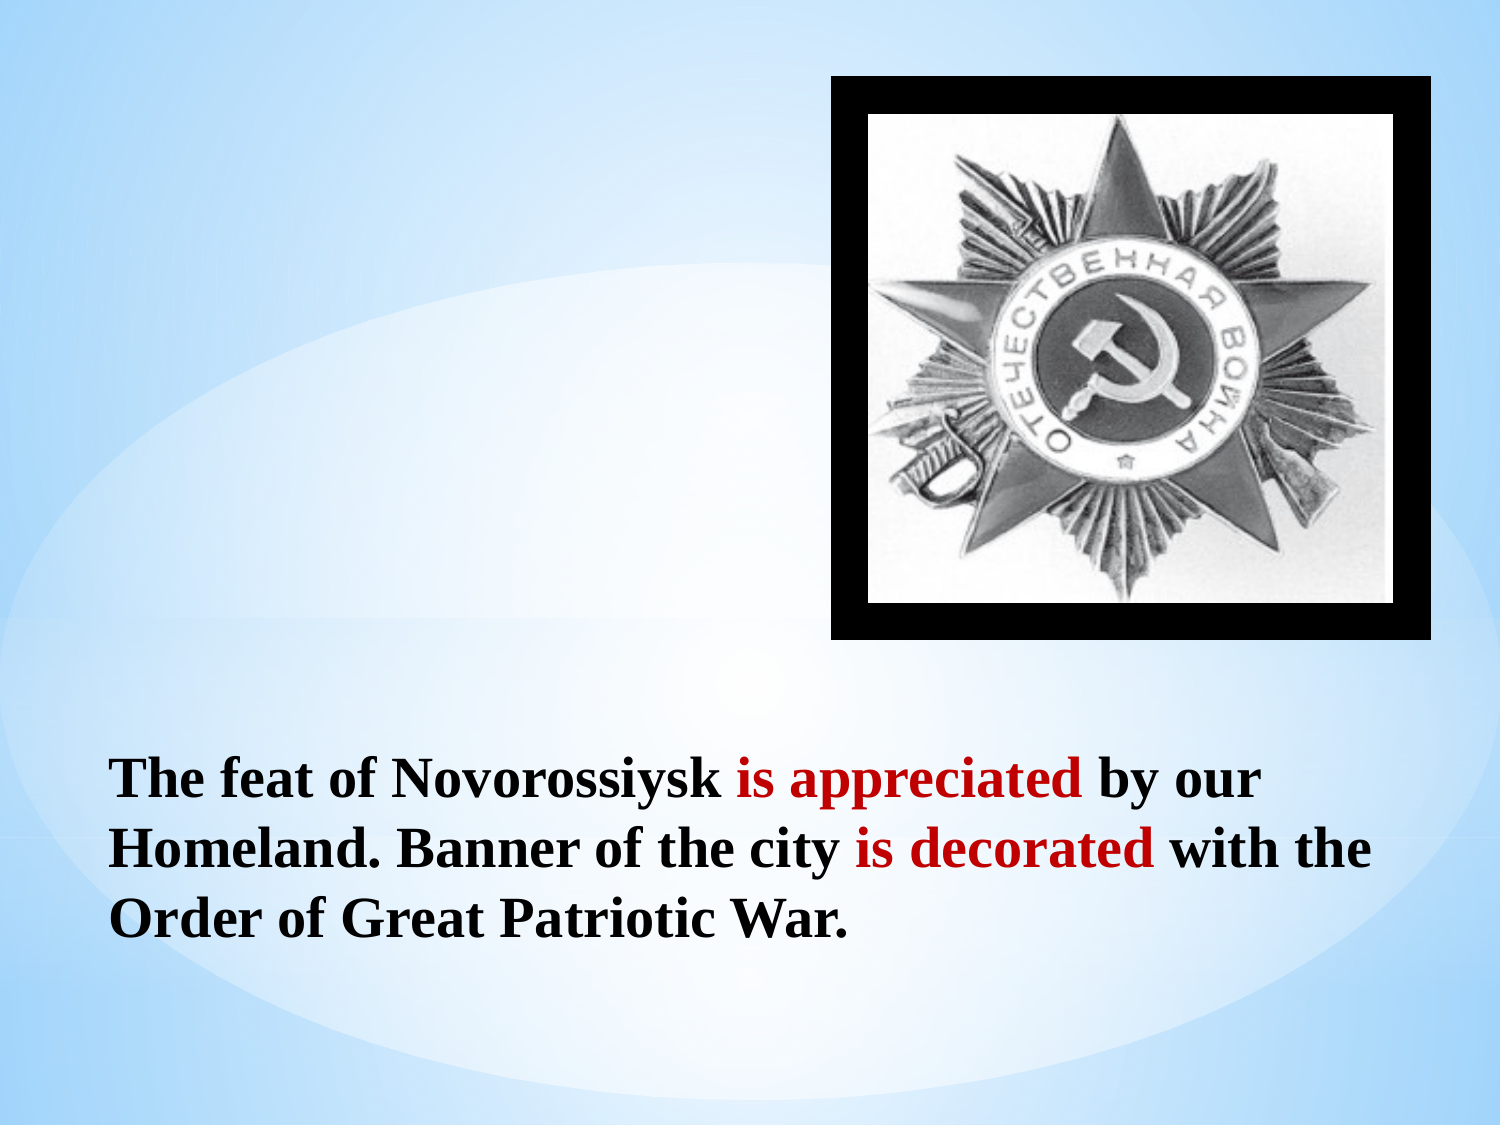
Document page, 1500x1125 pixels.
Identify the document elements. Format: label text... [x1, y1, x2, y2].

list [867, 113, 1394, 603]
text_box The feat of Novorossiysk is appreciated by our Homeland. Banner of the city is decorated with the Order of Great Patriotic War. [93, 731, 1430, 957]
